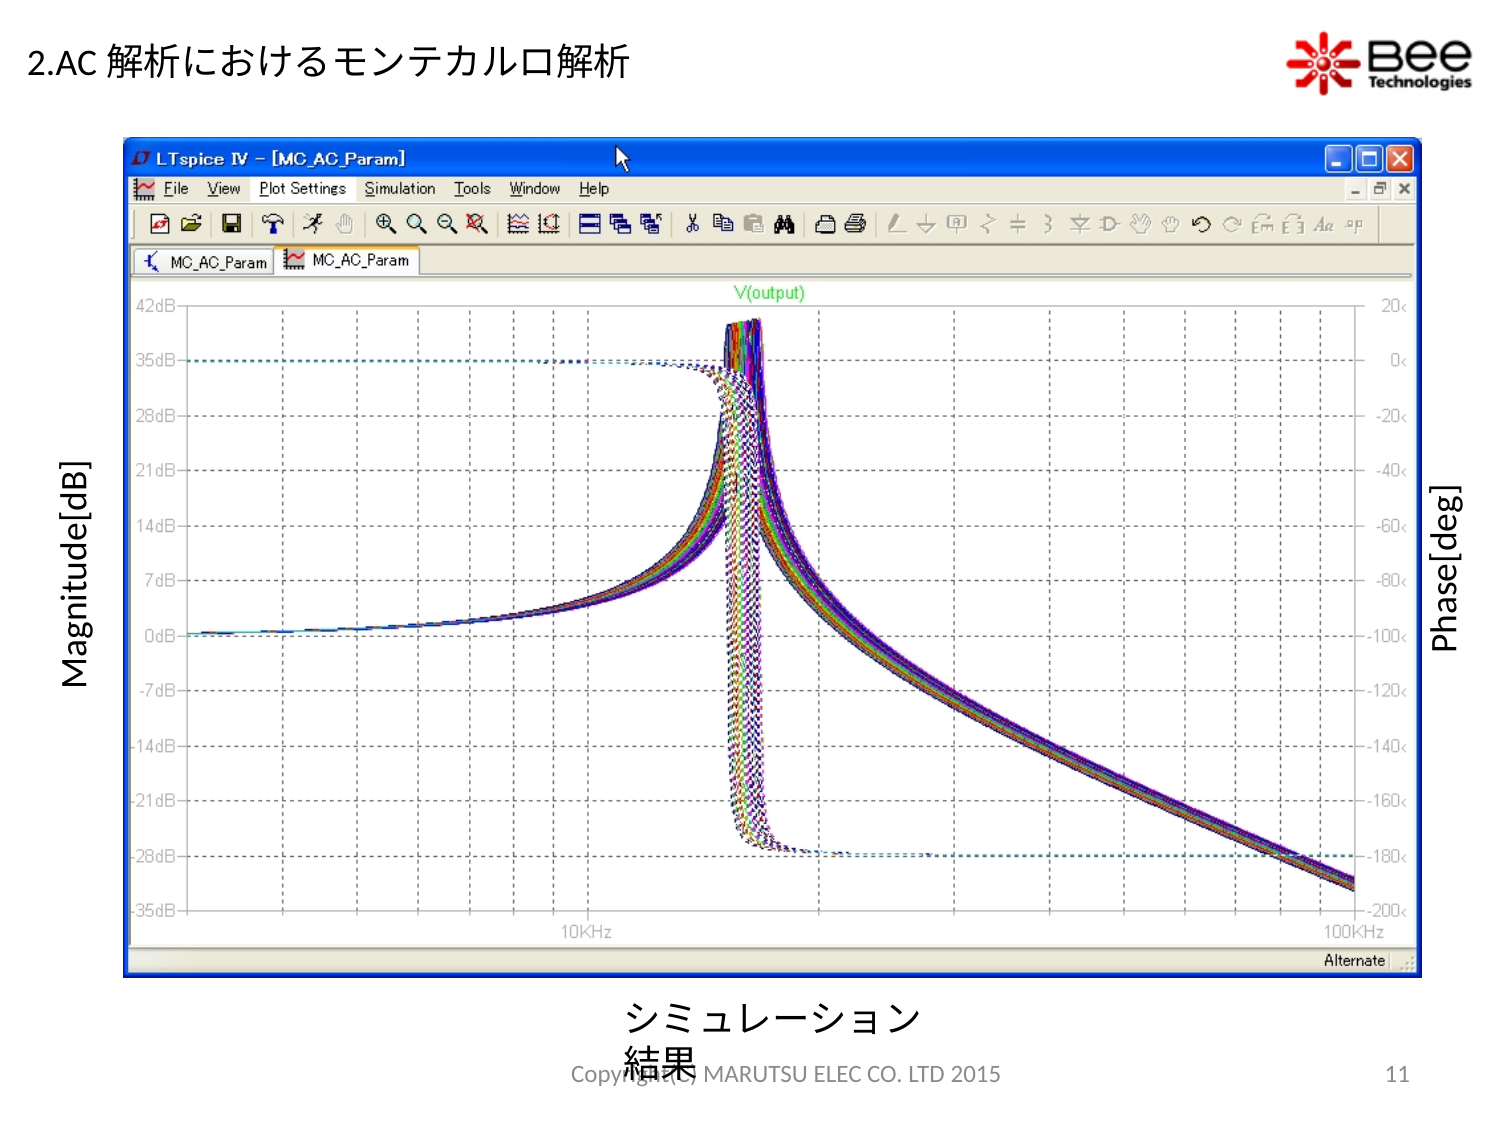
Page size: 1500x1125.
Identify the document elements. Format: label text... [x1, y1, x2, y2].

text_box 2.AC解析におけるモンテカルロ解析 [12, 30, 646, 91]
picture [1280, 23, 1477, 105]
slide_number 11 [1211, 1042, 1425, 1103]
text_box Phase[deg] [1427, 469, 1472, 669]
picture [123, 136, 1422, 978]
footer Copyright(C) MARUTSU ELEC CO. LTD 2015 [363, 1042, 1211, 1103]
text_box Magnitude[dB] [41, 326, 101, 705]
text_box シミュレーション結果 [608, 987, 963, 1093]
